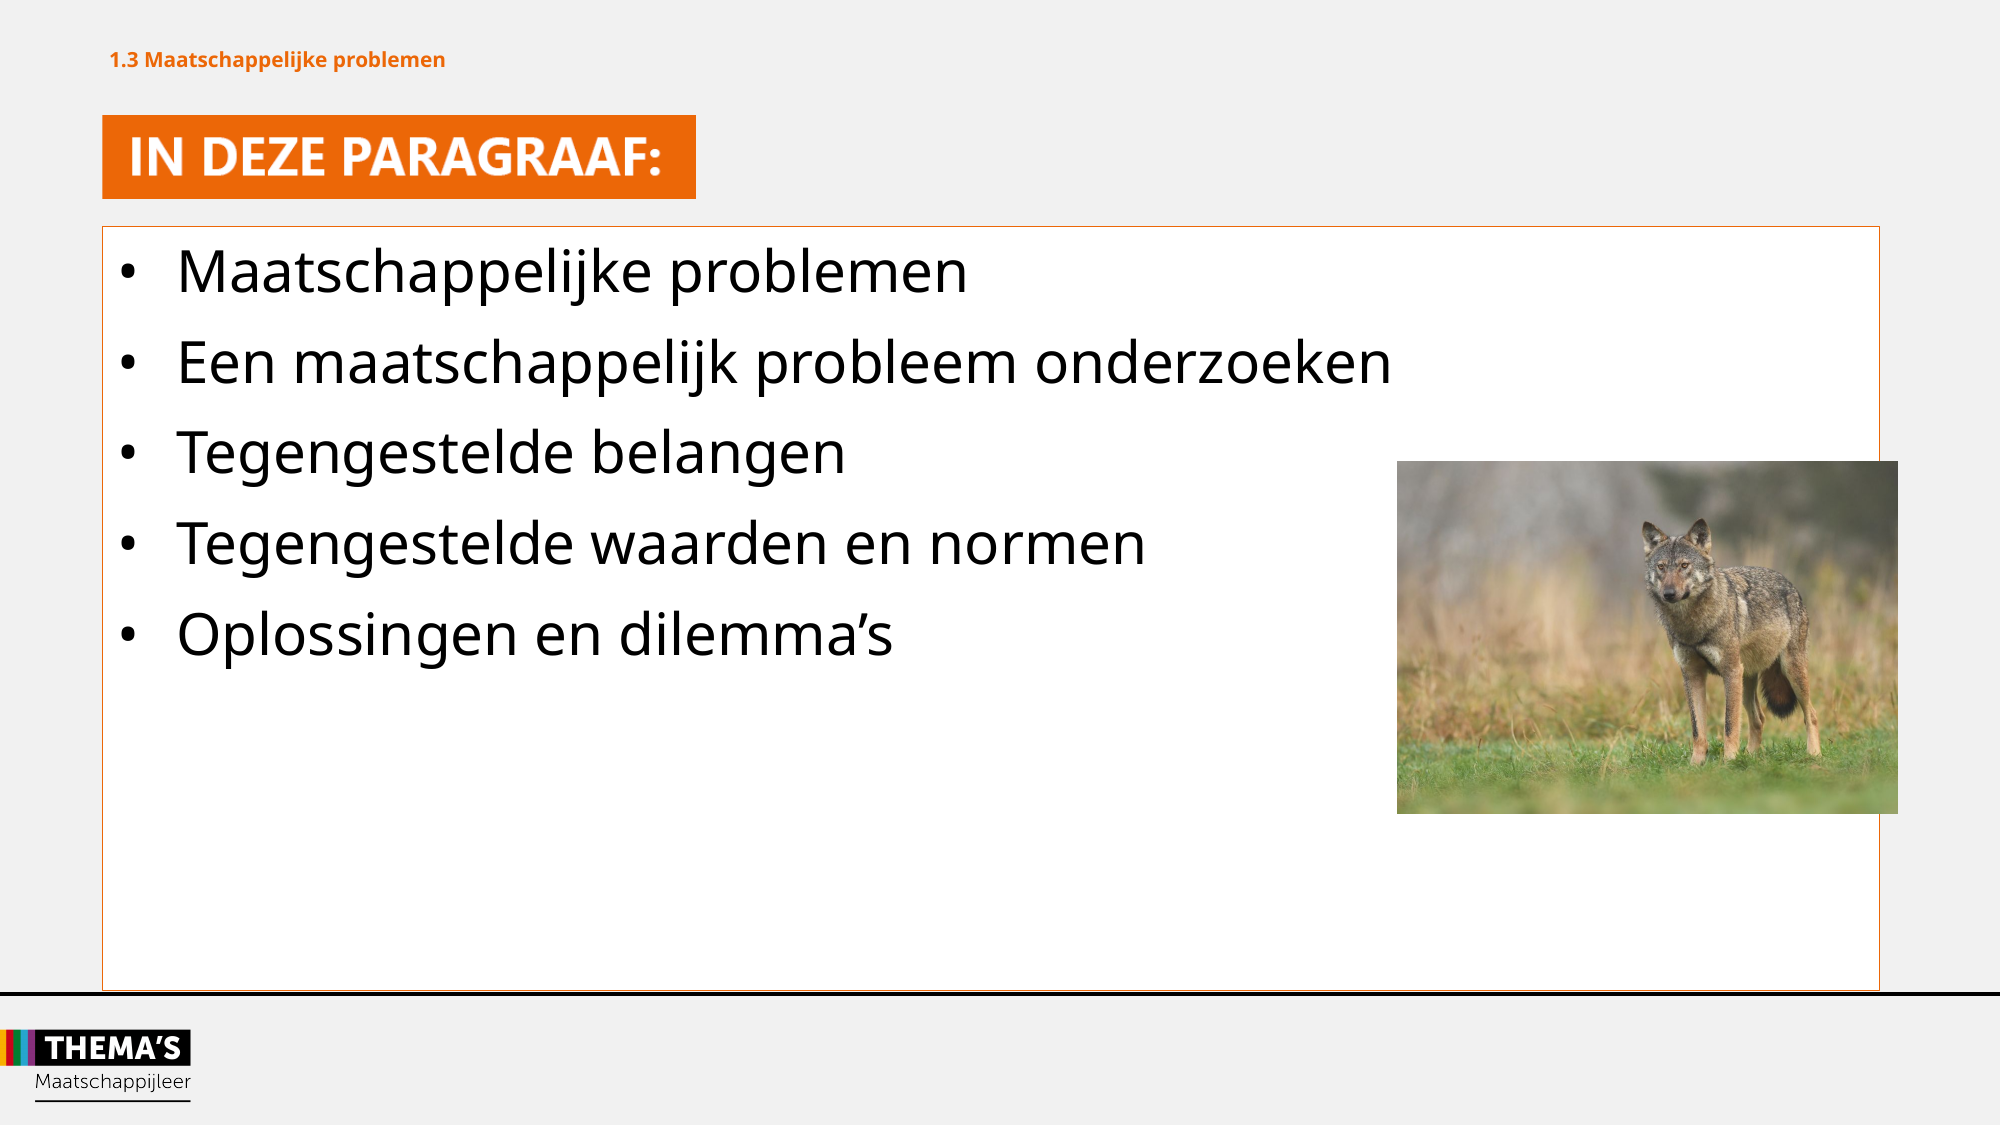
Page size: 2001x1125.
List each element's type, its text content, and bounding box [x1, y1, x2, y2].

picture [0, 993, 203, 1125]
list • Maatschappelijke problemen • Een maatschappelijk probleem onderzoeken • Tegengestelde belangen • Tegengestelde waarden en normen • Oplossingen en dilemma’s [102, 226, 1880, 991]
picture [1397, 461, 1898, 814]
list 1.3 Maatschappelijke problemen [94, 33, 941, 88]
